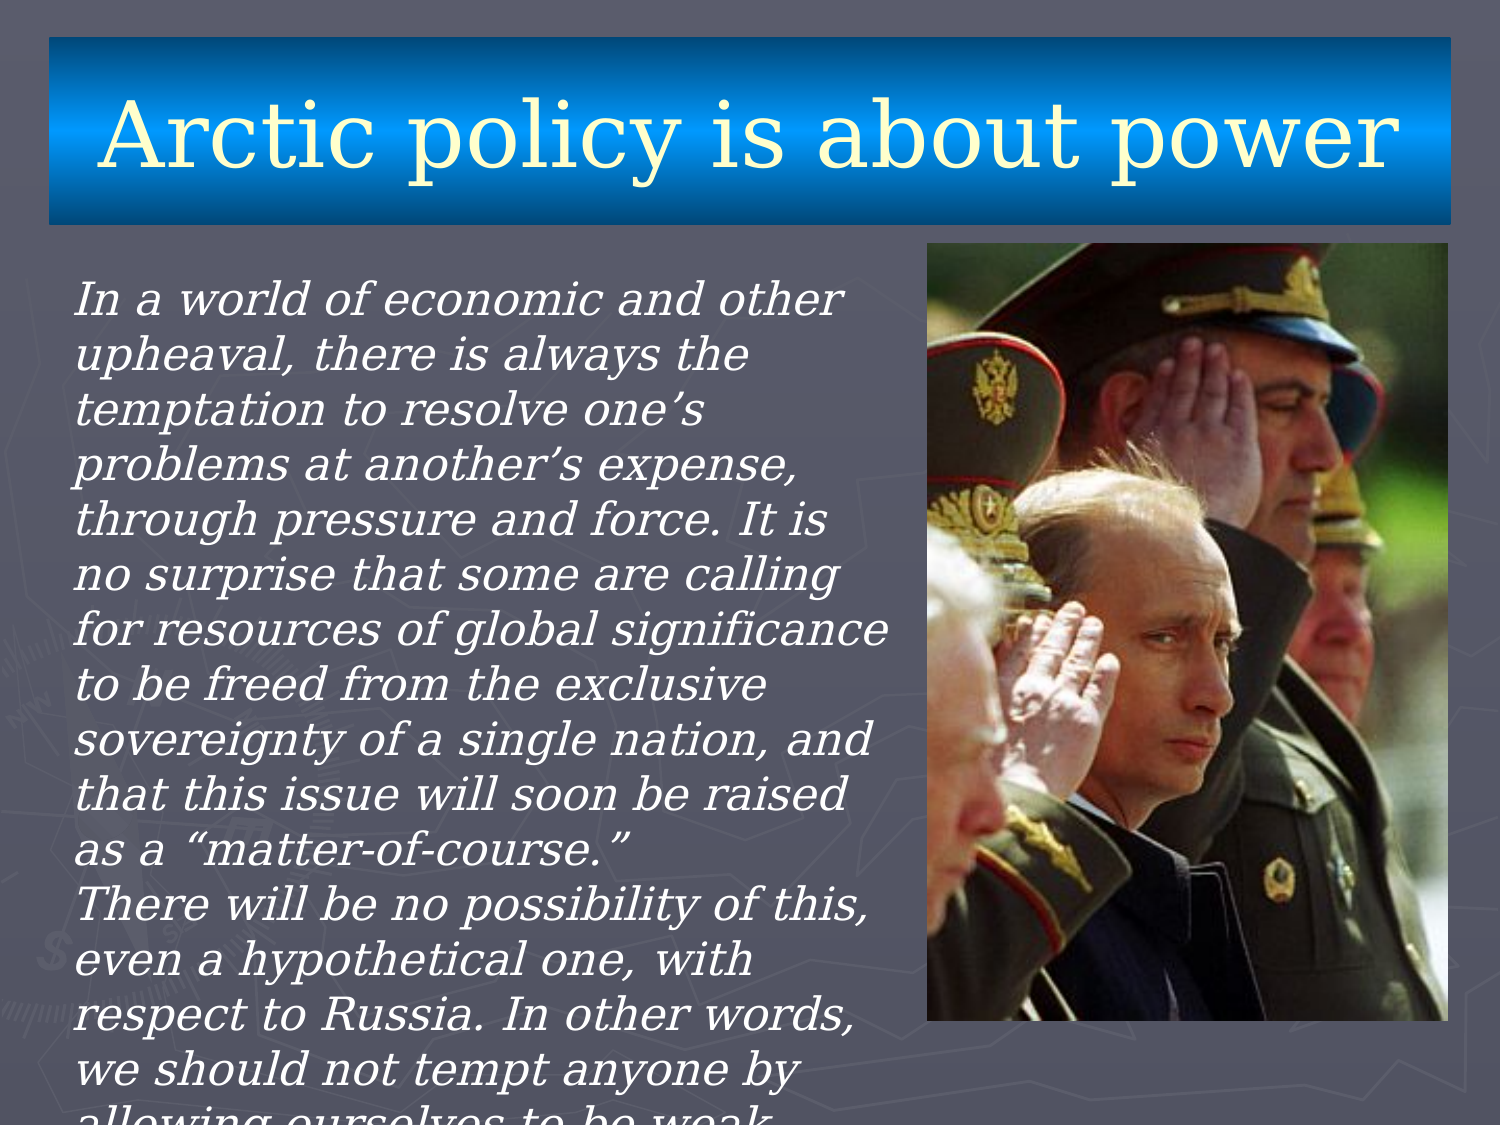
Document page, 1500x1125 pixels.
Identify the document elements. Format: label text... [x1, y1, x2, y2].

title Arctic policy is about power [49, 37, 1451, 226]
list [926, 243, 1448, 1021]
list In a world of economic and other upheaval, there is always the temptation to resolve one’s problems at another’s expense, through pressure and force. It is no surprise that some are calling for resources of global significance to be freed from the exclusive sovereignty of a single nation, and that this issue will soon be raised as a “matter-of-course.” There will be no possibility of this, even a hypothetical one, with respect to Russia. In other words, we should not tempt anyone by allowing ourselves to be weak. Vladimir Putin, ‘Being strong’ article. [0, 262, 904, 1059]
